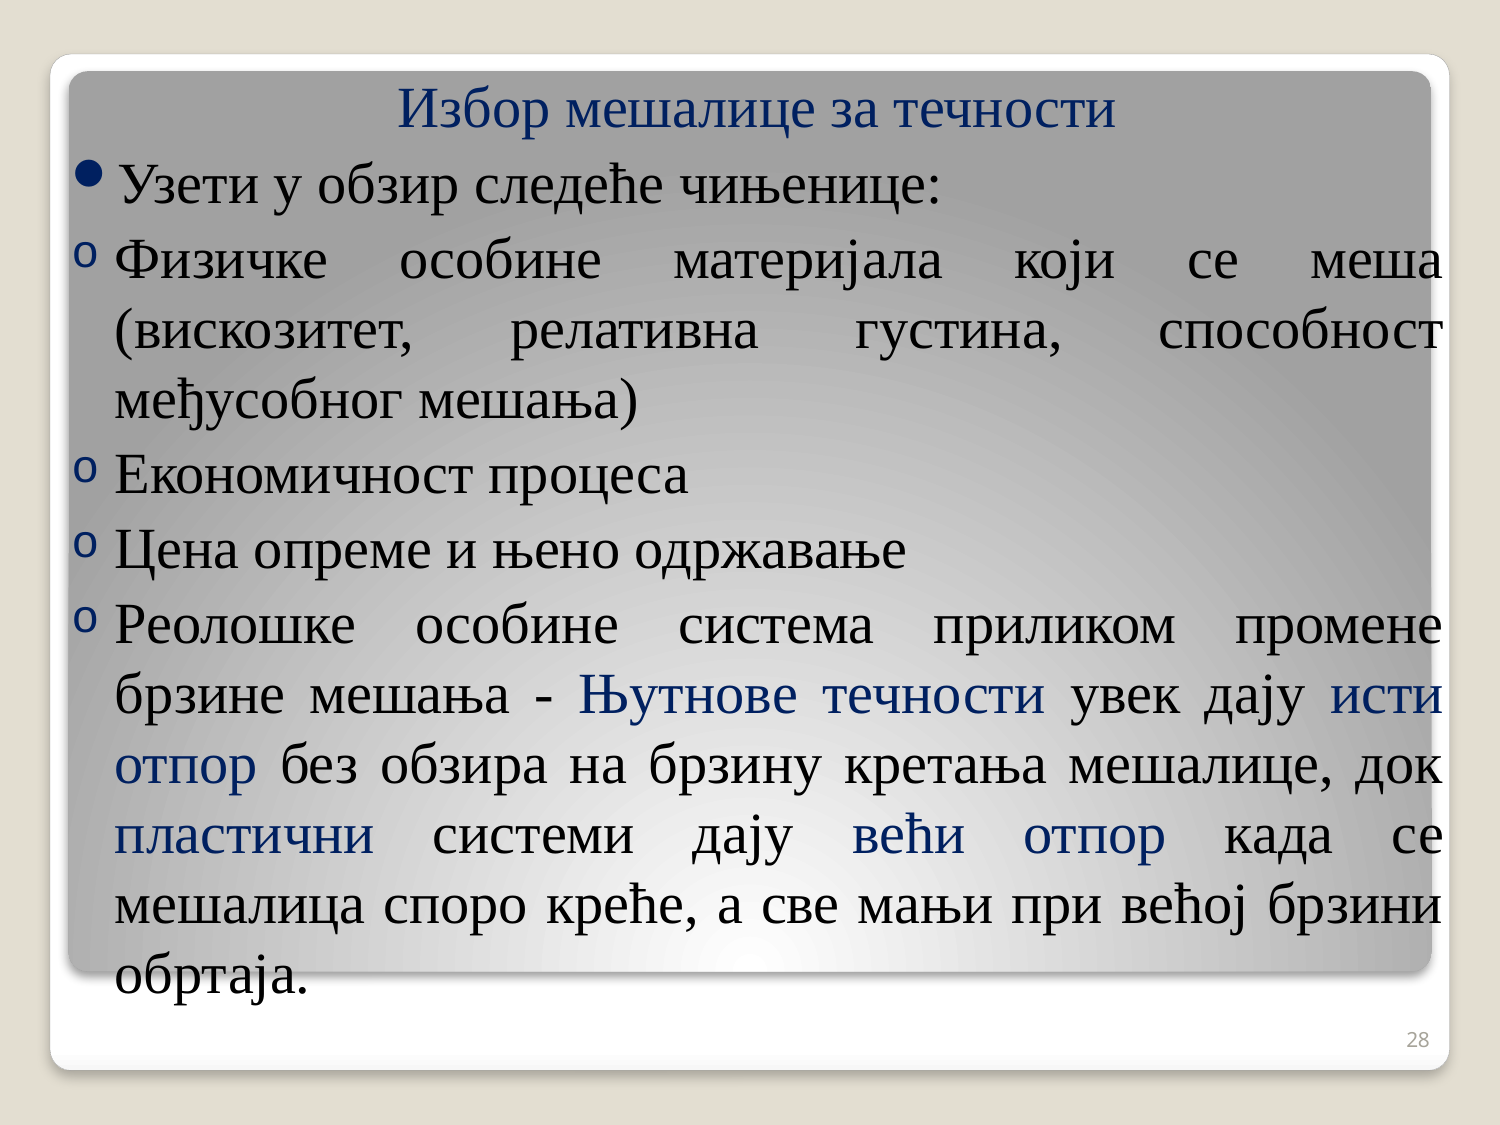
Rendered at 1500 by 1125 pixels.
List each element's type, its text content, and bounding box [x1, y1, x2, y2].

list Избор мешалице за течности Узети у обзир следеће чињенице: Физичке особине материјала који се меша (вискозитет, релативна густина, способност међусобног мешања) Економичност процеса Цена опреме и њено одржавање Реолошке особине система приликом промене брзине мешања - Њутнове течности увек дају исти отпор без обзира на брзину кретања мешалице, док пластични системи дају већи отпор када се мешалица споро креће, а све мањи при већој брзини обртаја. [41, 54, 1459, 1083]
slide_number 28 [1369, 1002, 1445, 1063]
